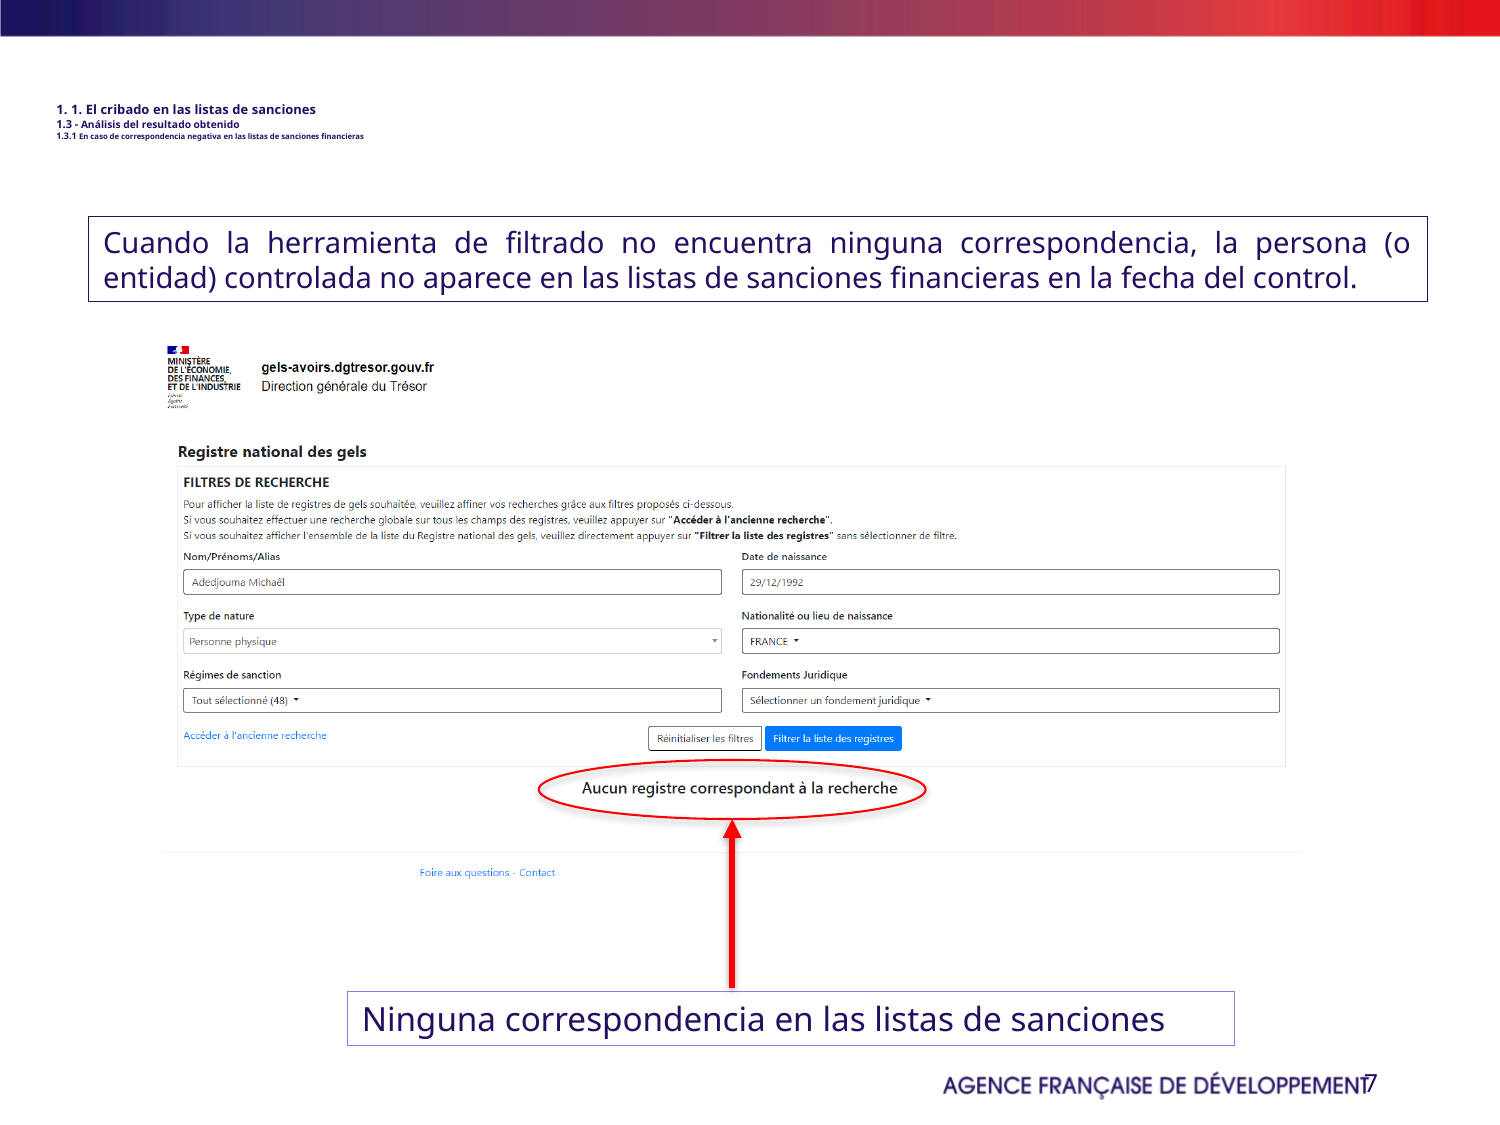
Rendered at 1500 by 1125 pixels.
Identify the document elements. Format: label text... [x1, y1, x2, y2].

picture [927, 1063, 1376, 1106]
text_box Cuando la herramienta de filtrado no encuentra ninguna correspondencia, la persona (o entidad) controlada no aparece en las listas de sanciones financieras en la fecha del control. [88, 216, 1428, 302]
text_box Ninguna correspondencia en las listas de sanciones [347, 991, 1235, 1046]
picture [162, 336, 1302, 889]
picture [0, 0, 1500, 46]
title 1. 1. El cribado en las listas de sanciones 1.3 - Análisis del resultado obtenido 1.3.1 En caso de correspondencia negativa en las listas de sanciones financieras [41, 93, 1424, 149]
